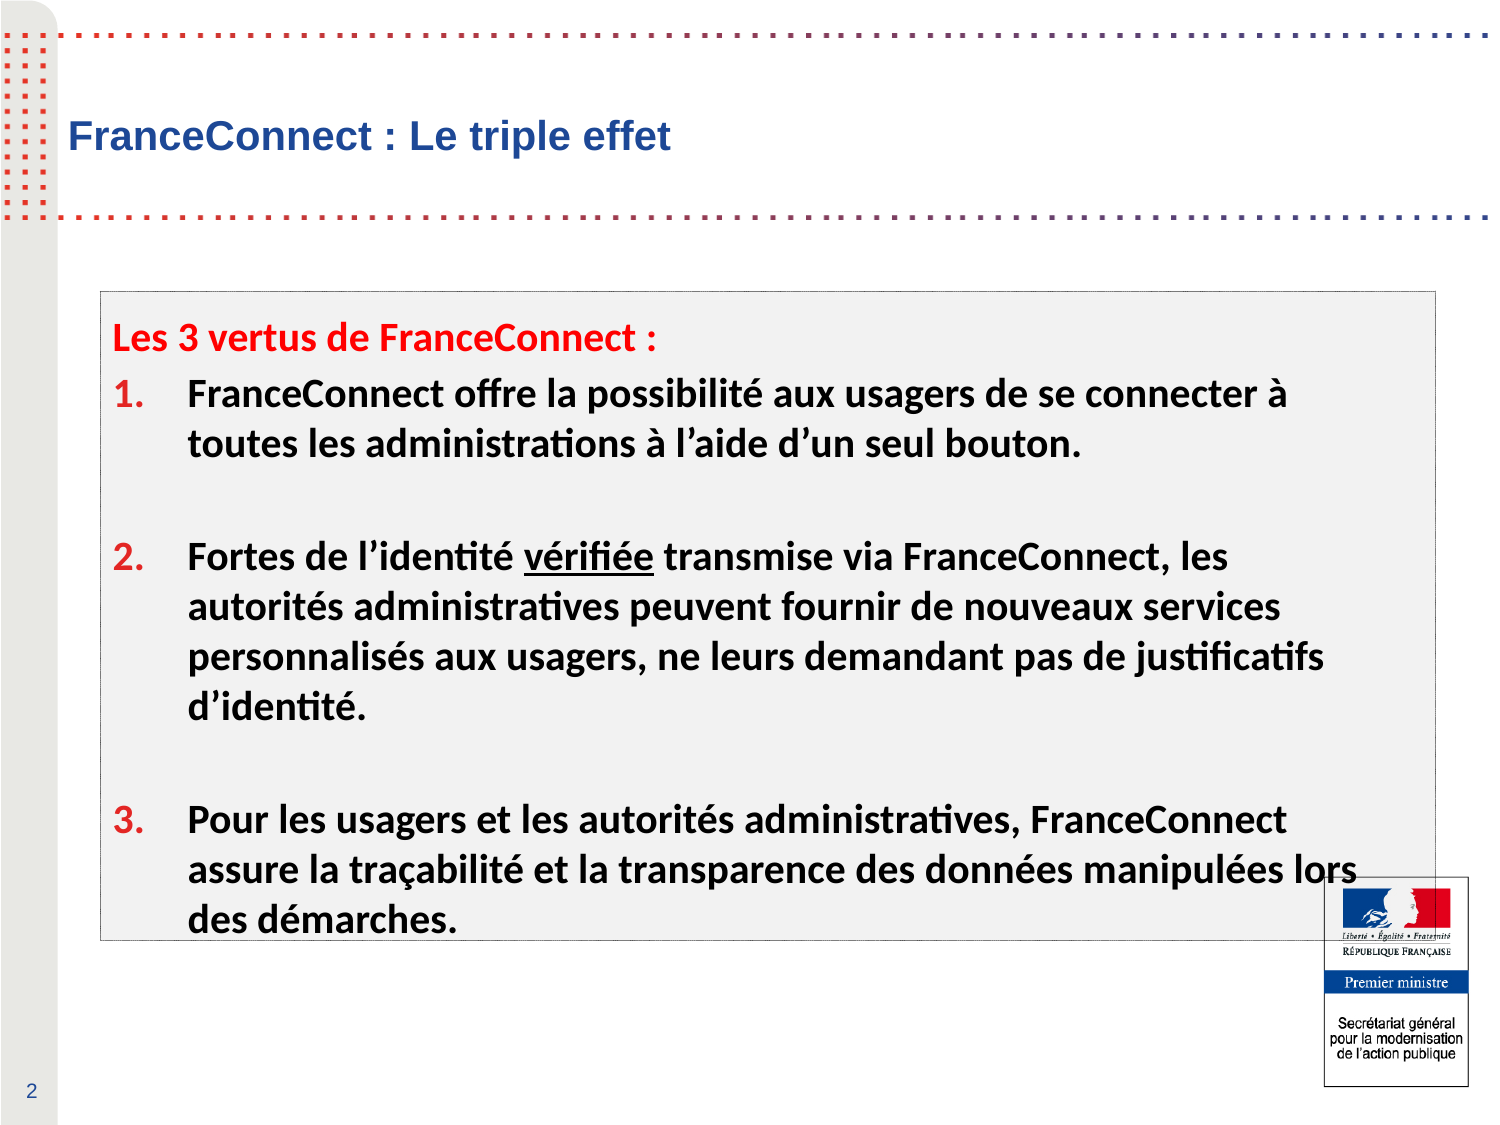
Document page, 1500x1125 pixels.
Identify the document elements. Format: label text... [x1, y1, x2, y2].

text_box Les 3 vertus de FranceConnect : FranceConnect offre la possibilité aux usagers de se connecter à toutes les administrations à l’aide d’un seul bouton. Fortes de l’identité vérifiée transmise via FranceConnect, les autorités administratives peuvent fournir de nouveaux services personnalisés aux usagers, ne leurs demandant pas de justificatifs d’identité. Pour les usagers et les autorités administratives, FranceConnect assure la traçabilité et la transparence des données manipulées lors des démarches. [88, 302, 1408, 905]
text_box FranceConnect : Le triple effet [53, 39, 1483, 229]
picture [1310, 862, 1481, 1102]
picture [0, 33, 1500, 220]
text_box [100, 290, 1436, 941]
